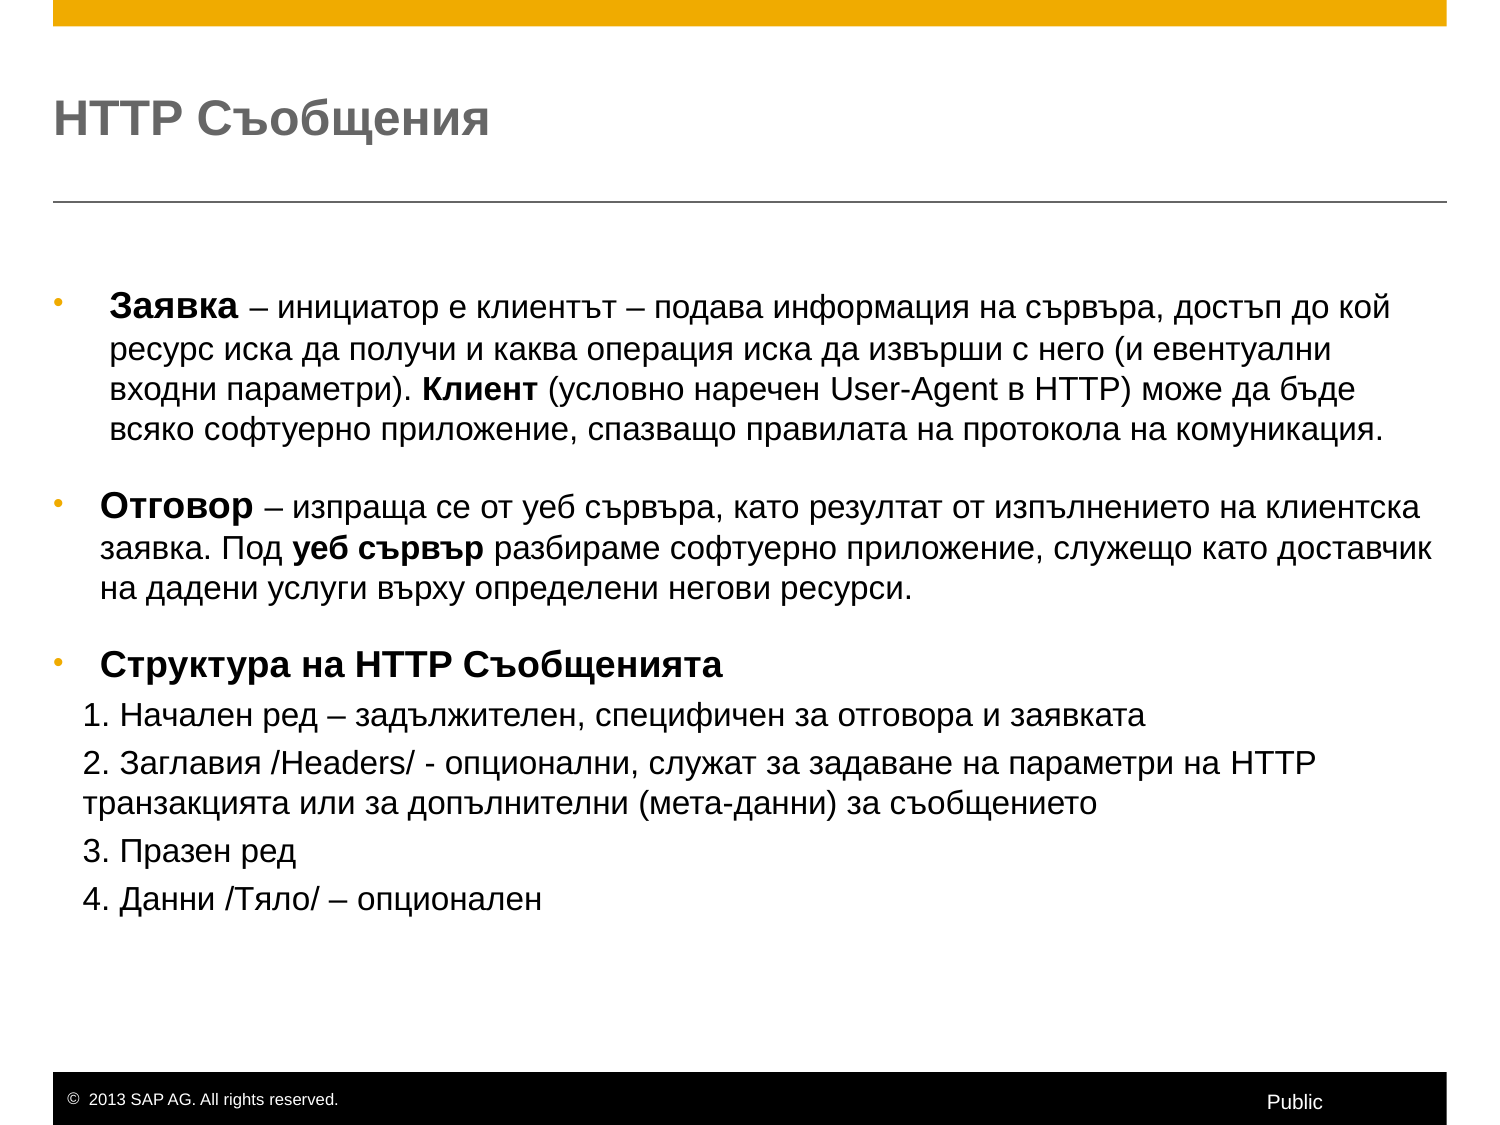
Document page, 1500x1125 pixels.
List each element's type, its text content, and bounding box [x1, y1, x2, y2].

title HTTP Съобщения [53, 53, 1447, 178]
list Заявка – инициатор е клиентът – подава информация на сървъра, достъп до кой ресурс иска да получи и каква операция иска да извърши с него (и евентуални входни параметри). Клиент (условно наречен User-Agent в HTTP) може да бъде всяко софтуерно приложение, спазващо правилата на протокола на комуникация. Отговор – изпраща се от уеб сървъра, като резултат от изпълнението на клиентска заявка. Под уеб сървър разбираме софтуерно приложение, служещо като доставчик на дадени услуги върху определени негови ресурси. Структура на HTTP Съобщенията 1. Начален ред – задължителен, специфичен за отговора и заявката 2. Заглавия /Headers/ - опционални, служат за задаване на параметри на HTTP транзакцията или за допълнителни (мета-данни) за съобщението 3. Празен ред 4. Данни /Tяло/ – опционален [53, 277, 1447, 998]
